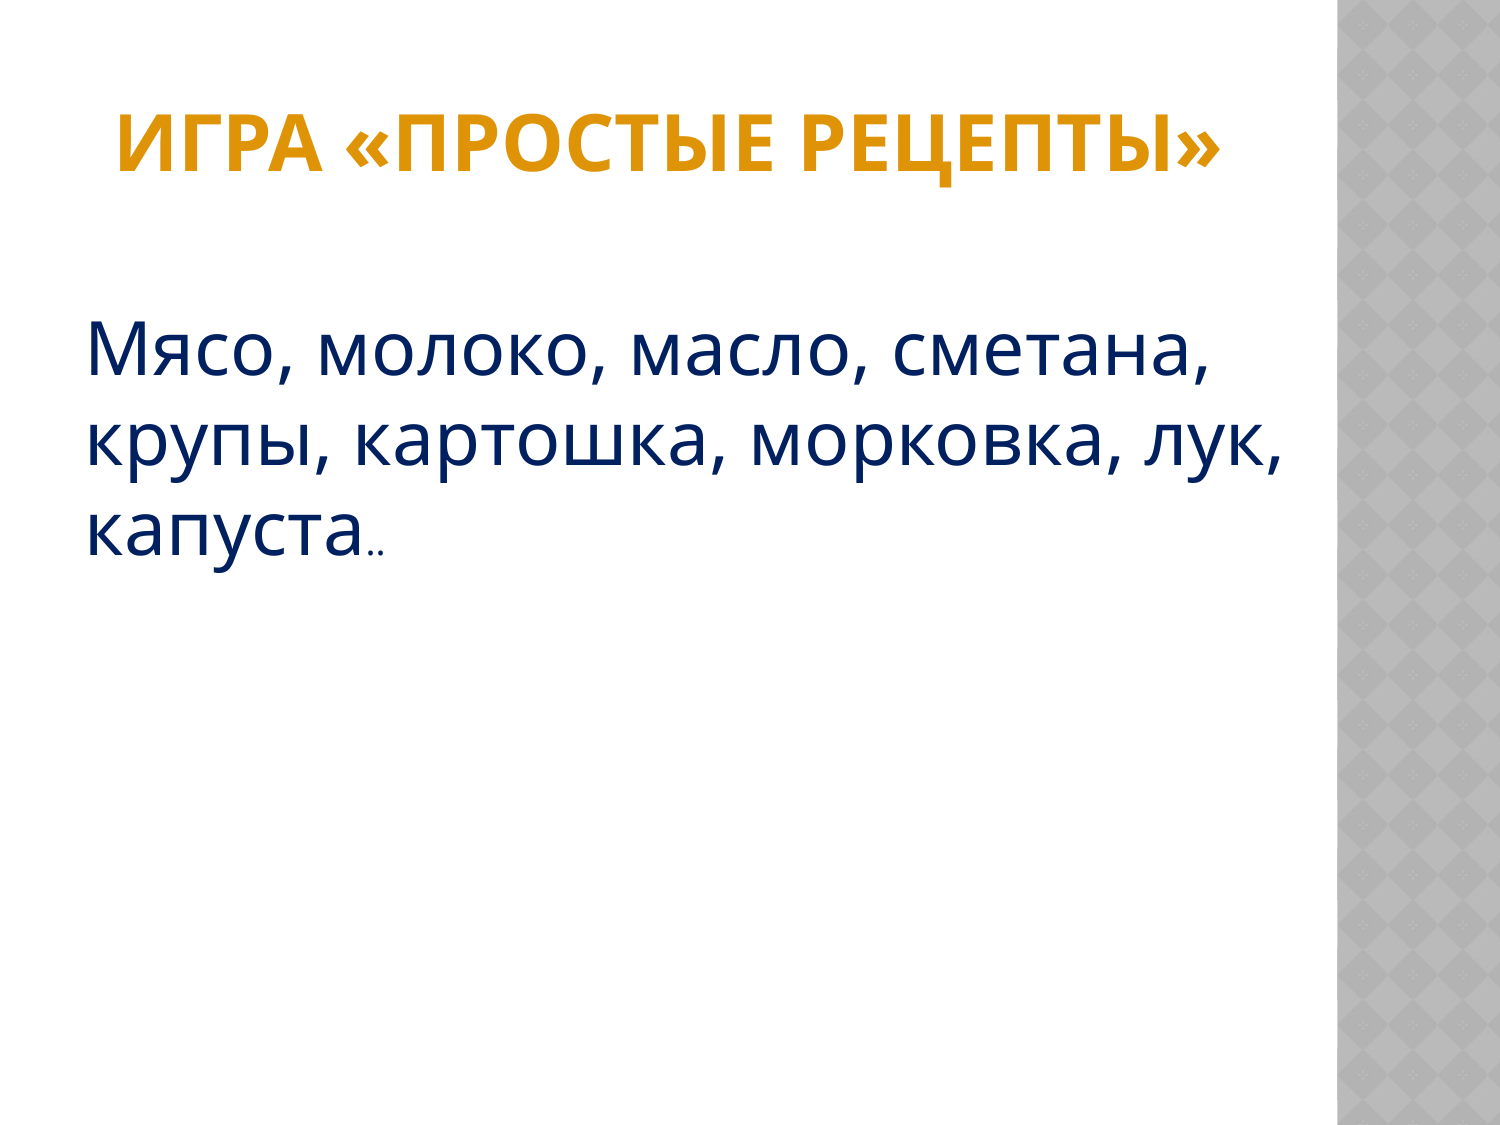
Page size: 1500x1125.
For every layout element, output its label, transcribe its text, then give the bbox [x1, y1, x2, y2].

text_box Мясо, молоко, масло, сметана, крупы, картошка, морковка, лук, капуста.. [70, 292, 1421, 578]
title Игра «Простые рецепты» [75, 52, 1263, 188]
